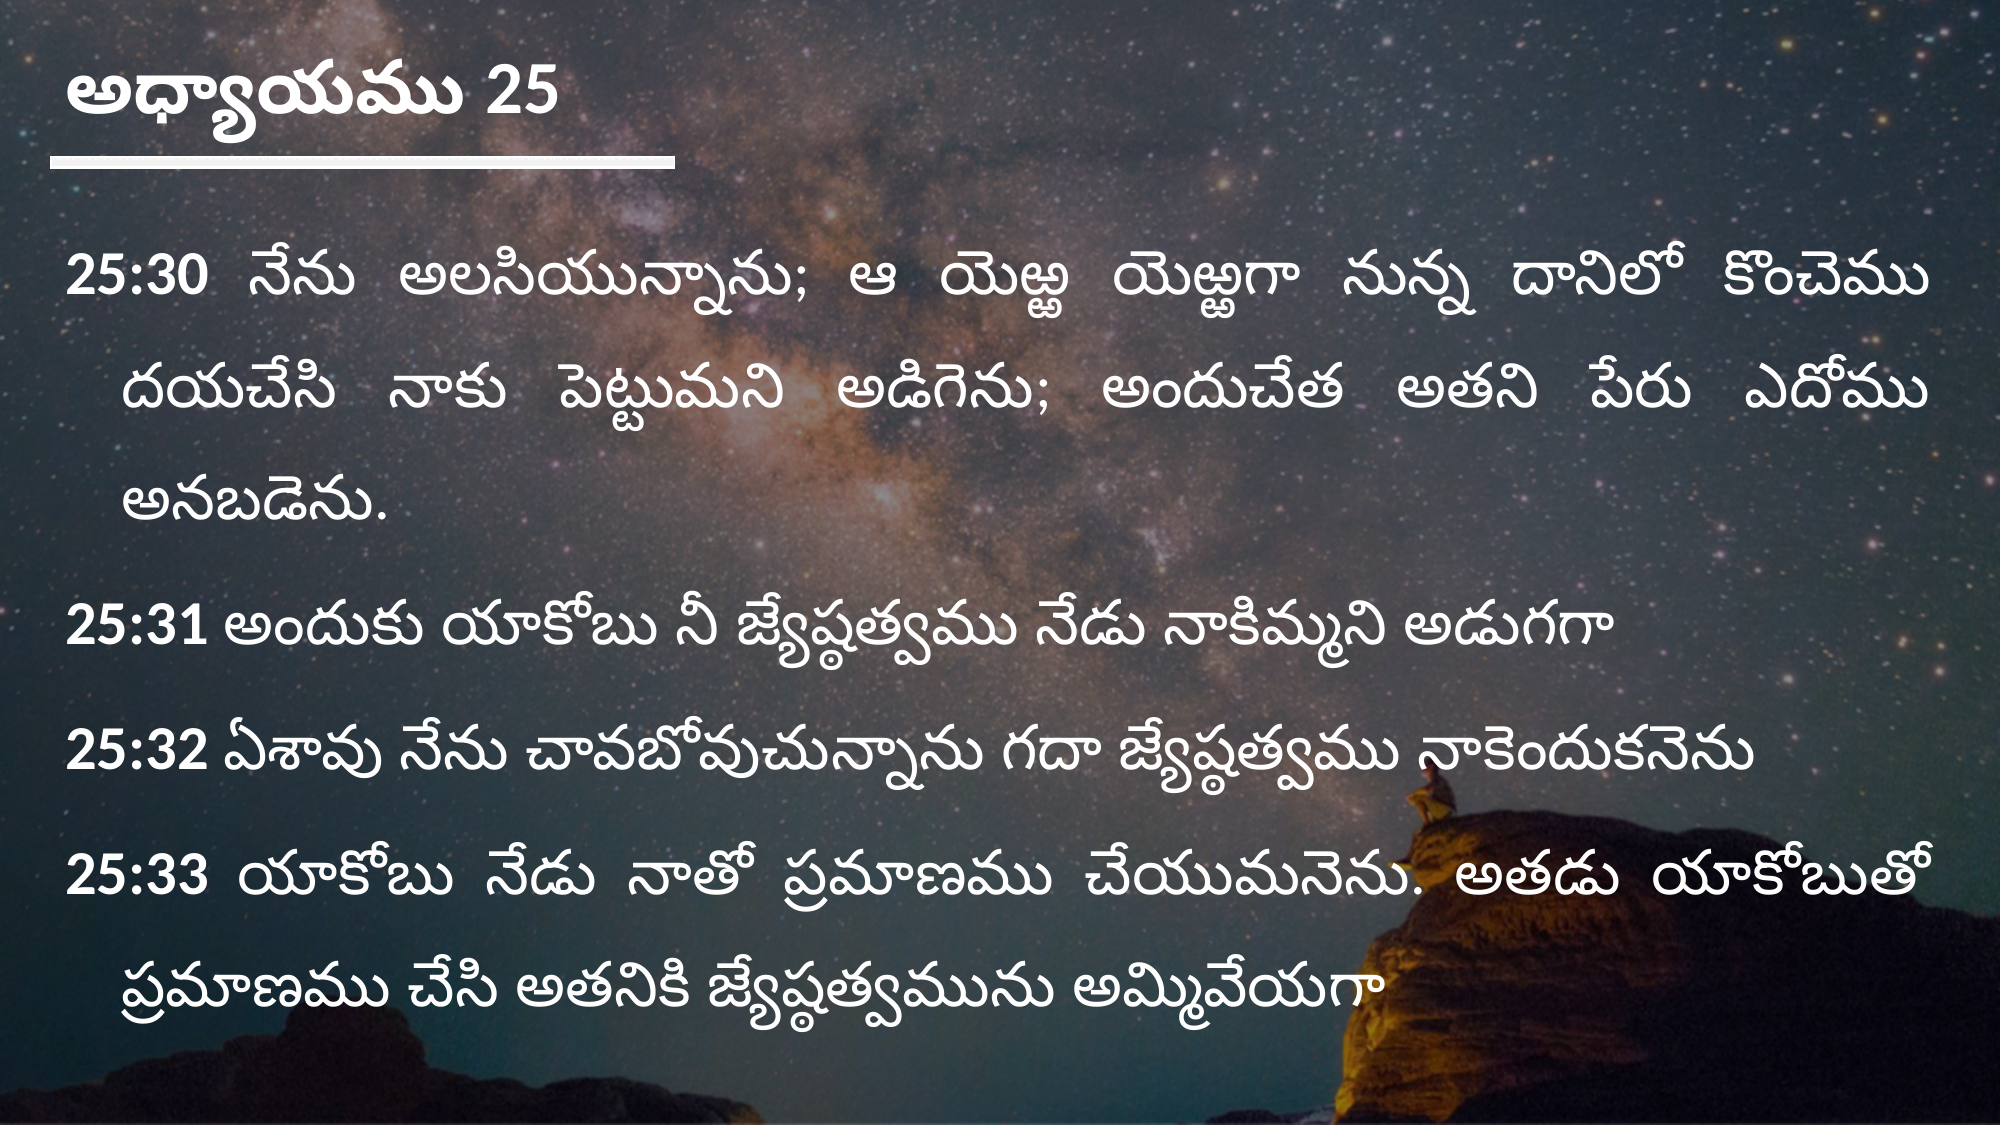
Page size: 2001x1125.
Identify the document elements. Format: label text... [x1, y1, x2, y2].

title అధ్యాయము 25 [50, 0, 1925, 167]
picture [0, 0, 2000, 1125]
list 25:30 నేను అలసియున్నాను; ఆ యెఱ్ఱ యెఱ్ఱగా నున్న దానిలో కొంచెము దయచేసి నాకు పెట్టుమని అడిగెను; అందుచేత అతని పేరు ఎదోము అనబడెను. 25:31 అందుకు యాకోబు నీ జ్యేష్ఠత్వము నేడు నాకిమ్మని అడుగగా 25:32 ఏశావు నేను చావబోవుచున్నాను గదా జ్యేష్ఠత్వము నాకెందుకనెను 25:33 యాకోబు నేడు నాతో ప్రమాణము చేయుమనెను. అతడు యాకోబుతో ప్రమాణము చేసి అతనికి జ్యేష్ఠత్వమును అమ్మివేయగా [50, 187, 1946, 1063]
